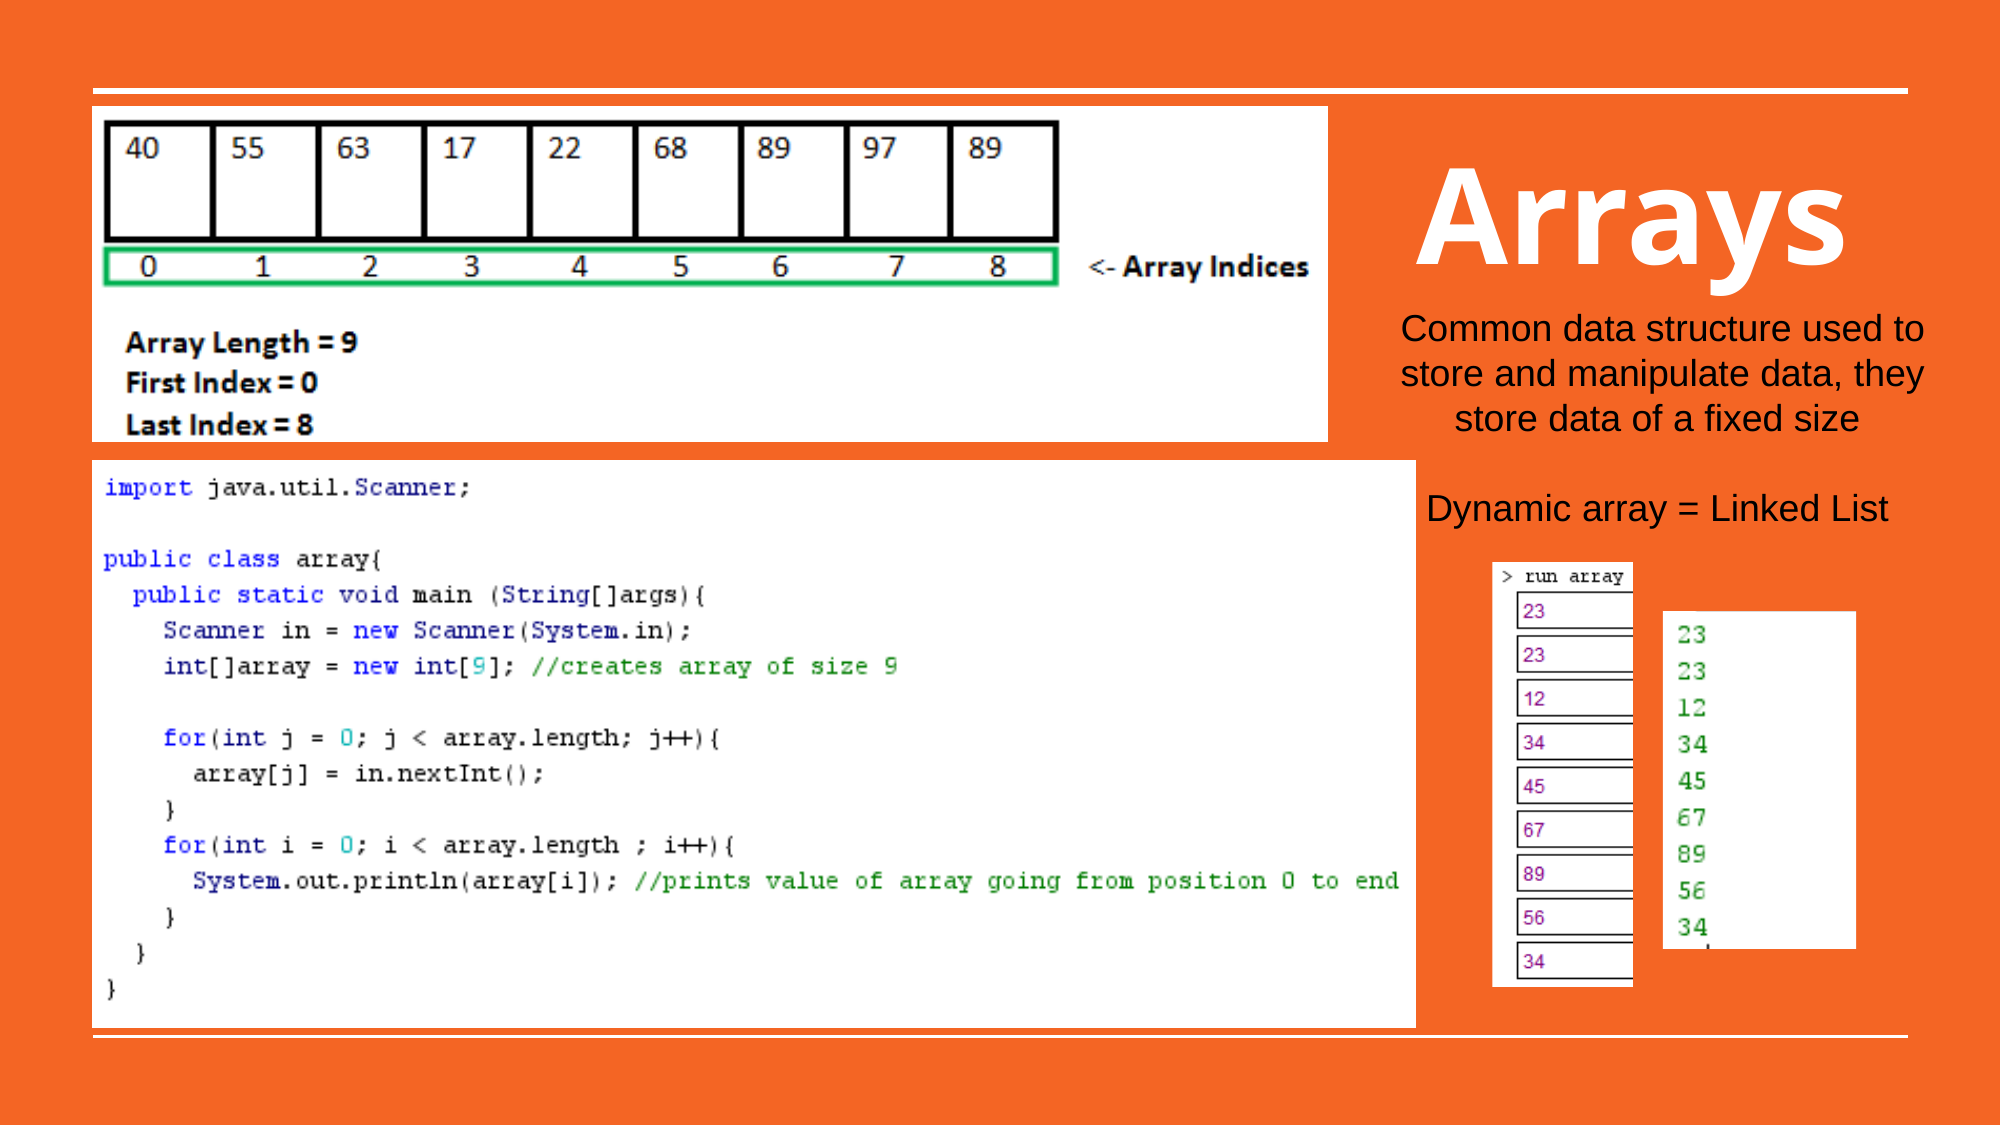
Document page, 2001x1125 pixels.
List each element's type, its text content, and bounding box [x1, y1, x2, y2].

picture [92, 460, 1416, 1028]
picture [92, 106, 1328, 443]
picture [1491, 562, 1634, 987]
text_box Common data structure used to store and manipulate data, they store data of a fixed size Dynamic array = Linked List [1375, 296, 1951, 537]
picture [1662, 610, 1857, 949]
title Arrays [1342, 104, 1923, 317]
